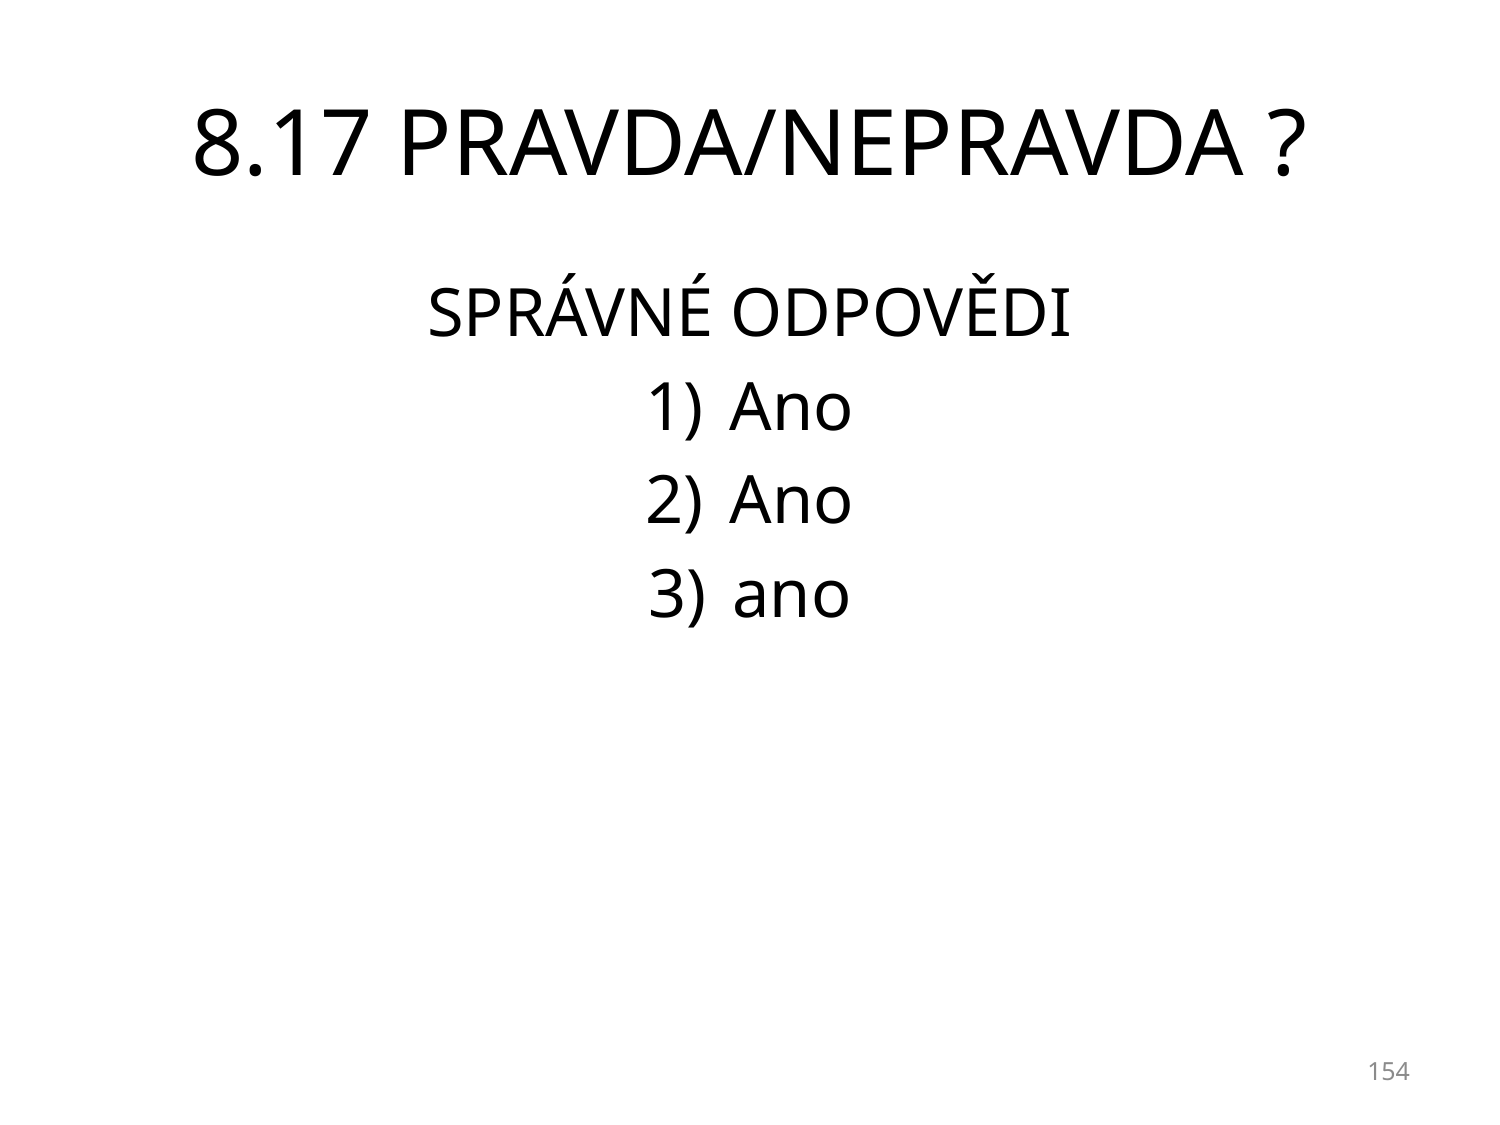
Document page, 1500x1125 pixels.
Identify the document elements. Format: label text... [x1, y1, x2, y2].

slide_number 154 [1074, 1042, 1425, 1103]
title 8.17 PRAVDA/NEPRAVDA ? [75, 45, 1425, 233]
list SPRÁVNÉ ODPOVĚDI Ano Ano ano [75, 262, 1425, 1005]
